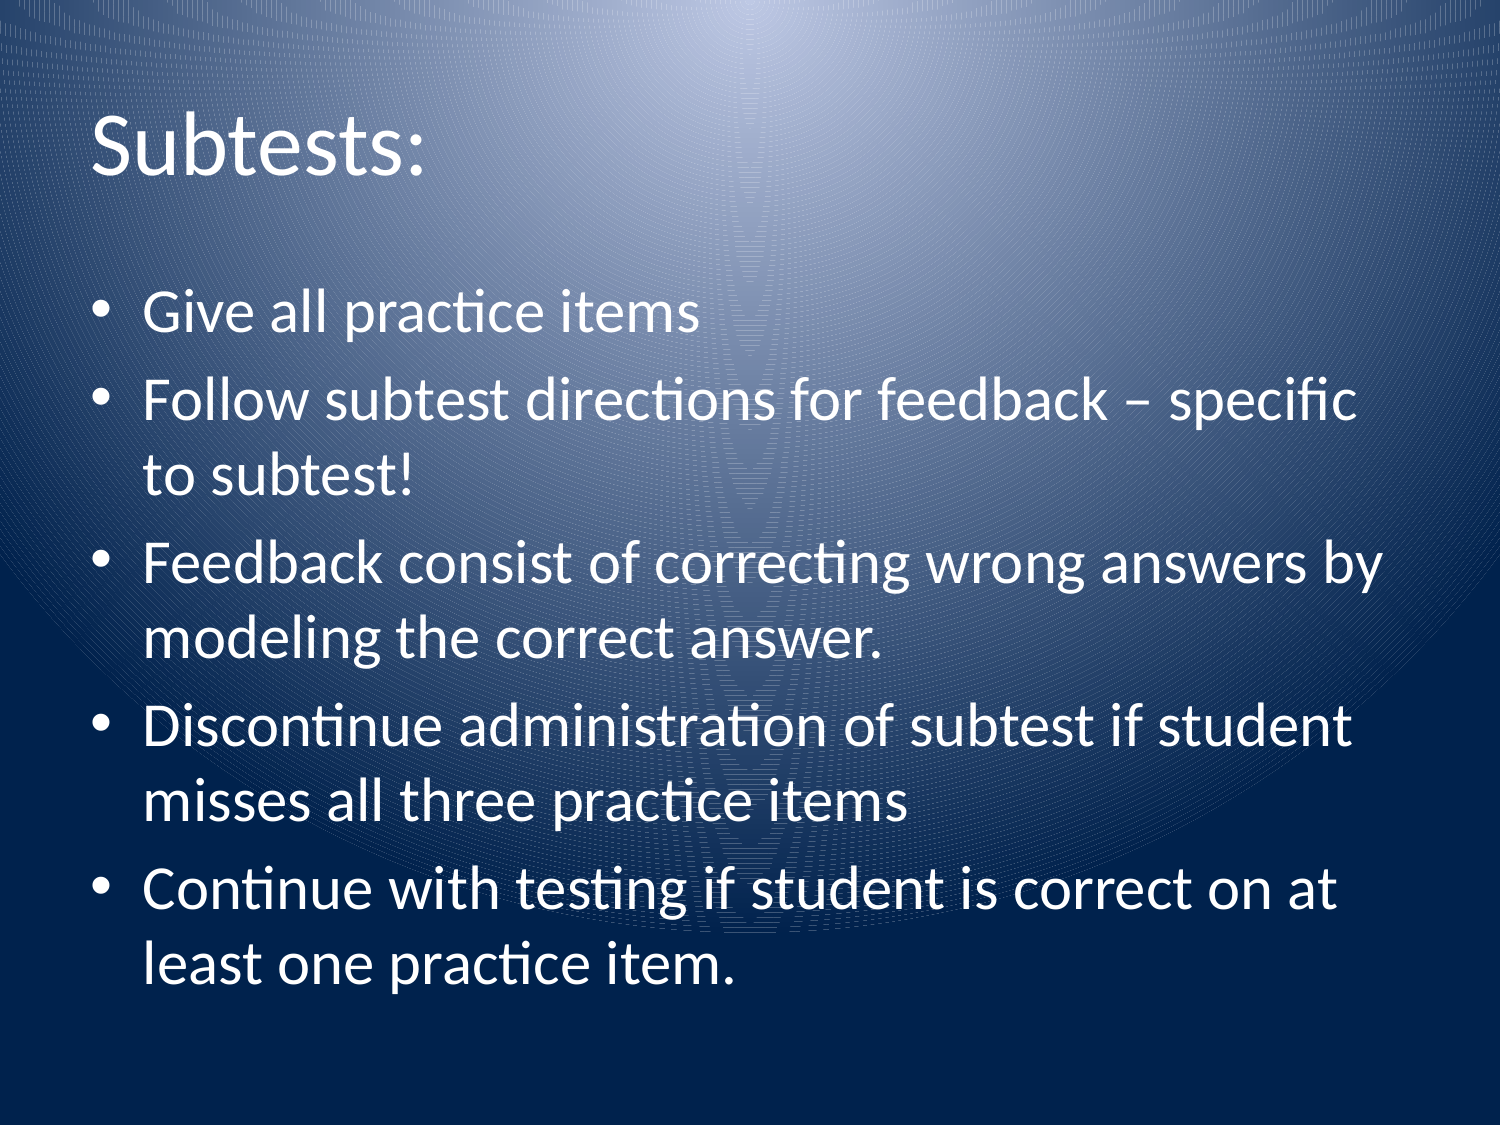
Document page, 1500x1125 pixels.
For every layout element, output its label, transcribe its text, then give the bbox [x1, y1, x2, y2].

title Subtests: [75, 45, 1425, 233]
list Give all practice items Follow subtest directions for feedback – specific to subtest! Feedback consist of correcting wrong answers by modeling the correct answer. Discontinue administration of subtest if student misses all three practice items Continue with testing if student is correct on at least one practice item. [75, 262, 1425, 1005]
